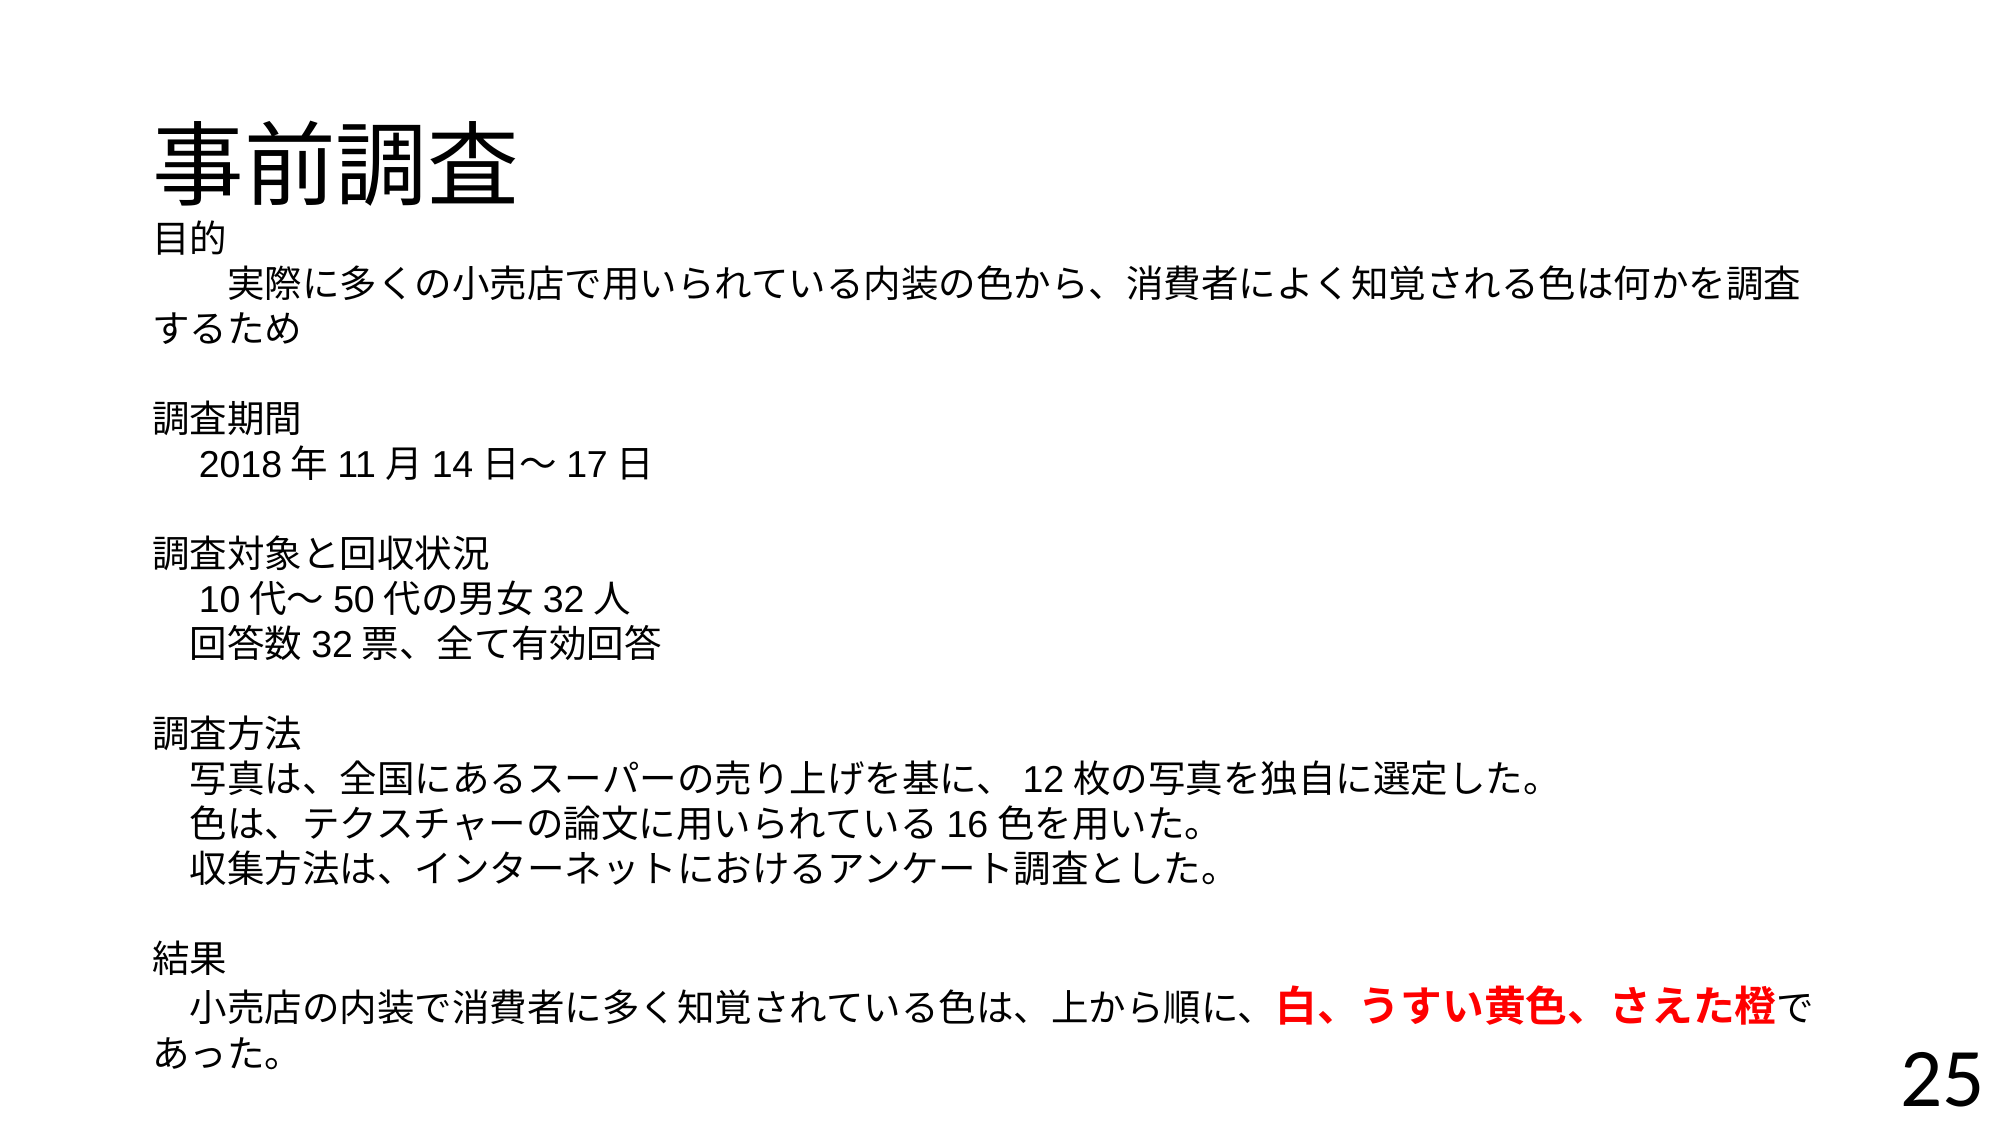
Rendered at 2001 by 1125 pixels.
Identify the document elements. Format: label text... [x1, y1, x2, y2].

slide_number 25 [1550, 1042, 2000, 1103]
title 事前調査 [137, 59, 1863, 278]
list 目的 実際に多くの小売店で用いられている内装の色から、消費者によく知覚される色は何かを調査するため 調査期間 2018年11月14日〜17日 調査対象と回収状況 10代〜50代の男女32人 回答数32票、全て有効回答 調査方法 写真は、全国にあるスーパーの売り上げを基に、12枚の写真を独自に選定した。 色は、テクスチャーの論文に用いられている16色を用いた。 収集方法は、インターネットにおけるアンケート調査とした。 結果 小売店の内装で消費者に多く知覚されている色は、上から順に、白、うすい黄色、さえた橙であった。 [137, 207, 1846, 1083]
